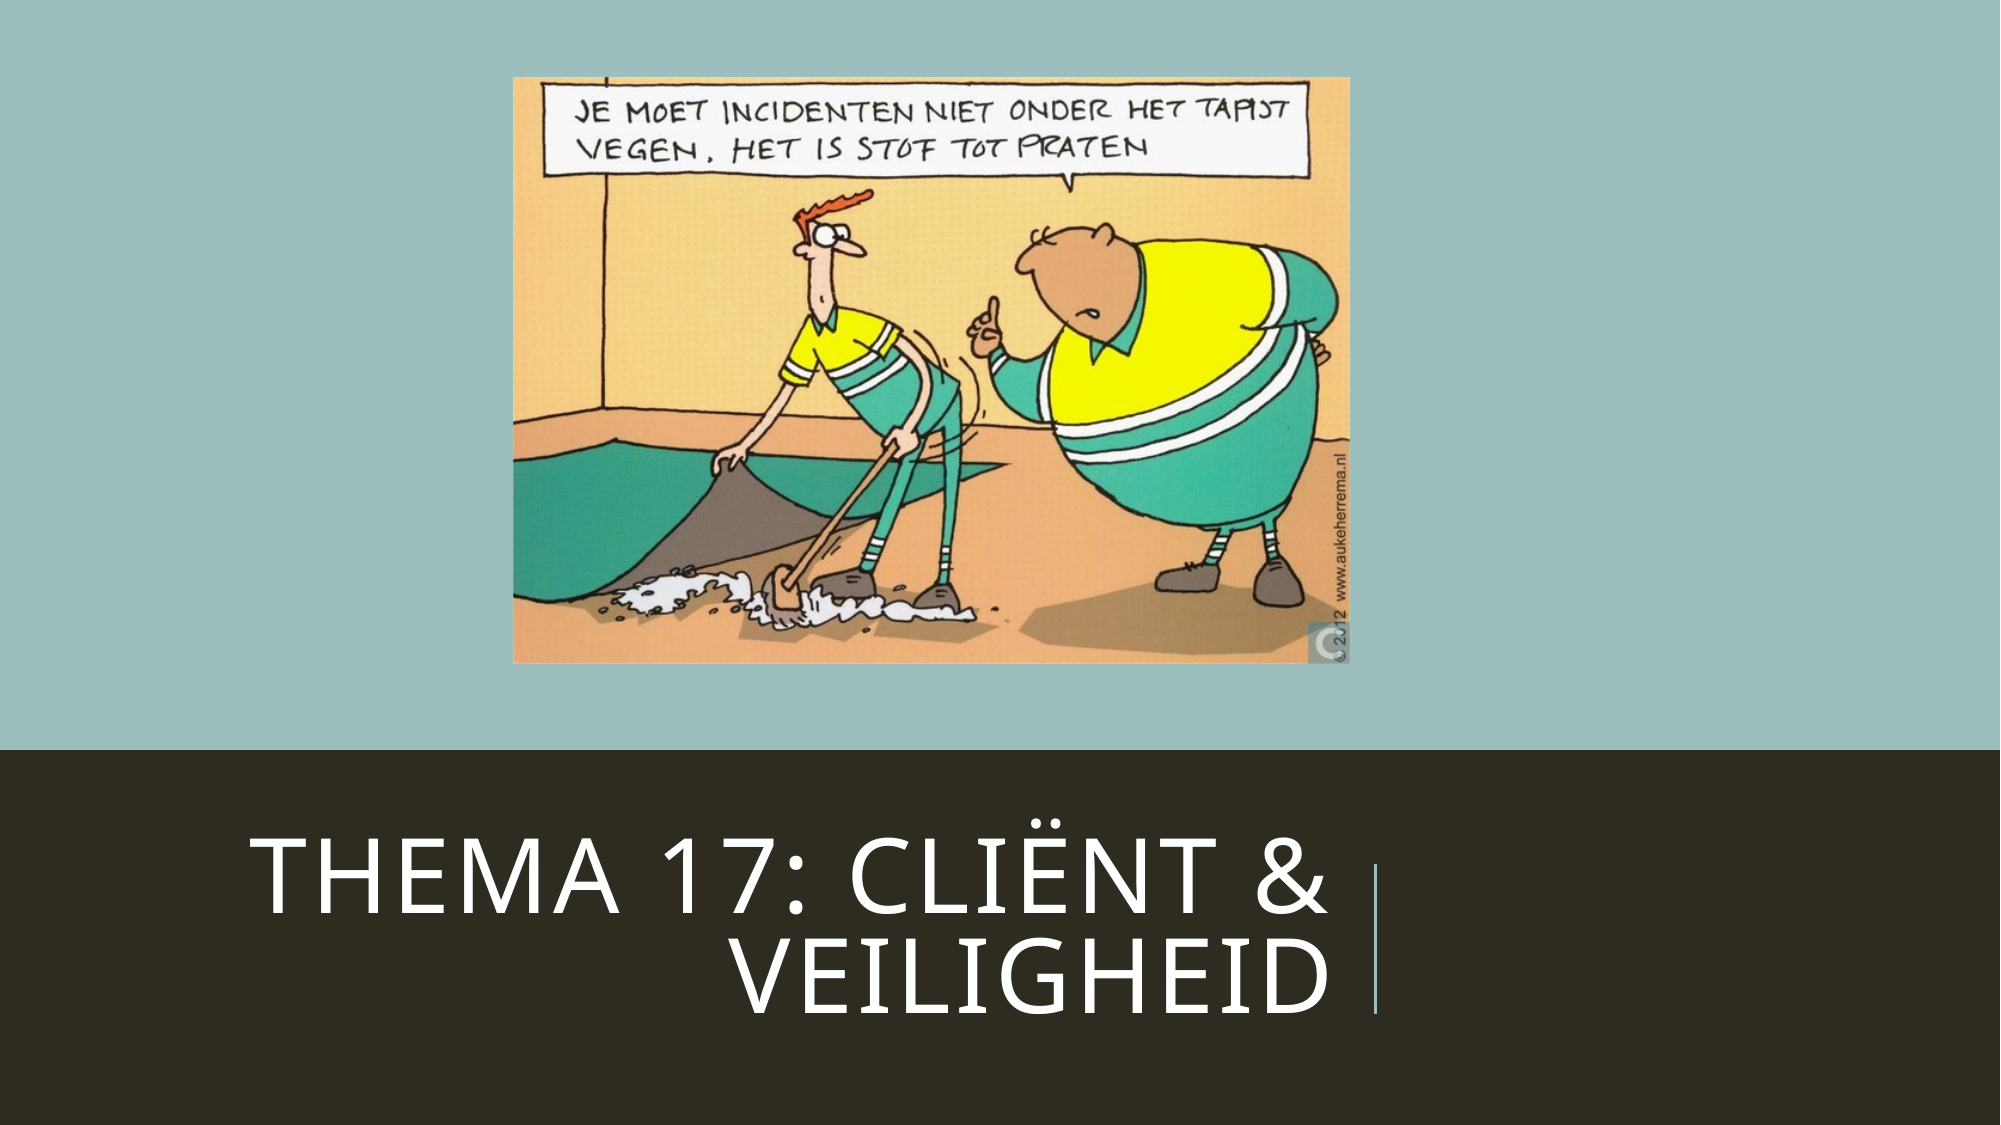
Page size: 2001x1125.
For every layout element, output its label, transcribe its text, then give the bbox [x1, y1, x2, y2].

title Thema 17: Cliënt & Veiligheid [75, 813, 1350, 1054]
picture [513, 76, 1351, 664]
